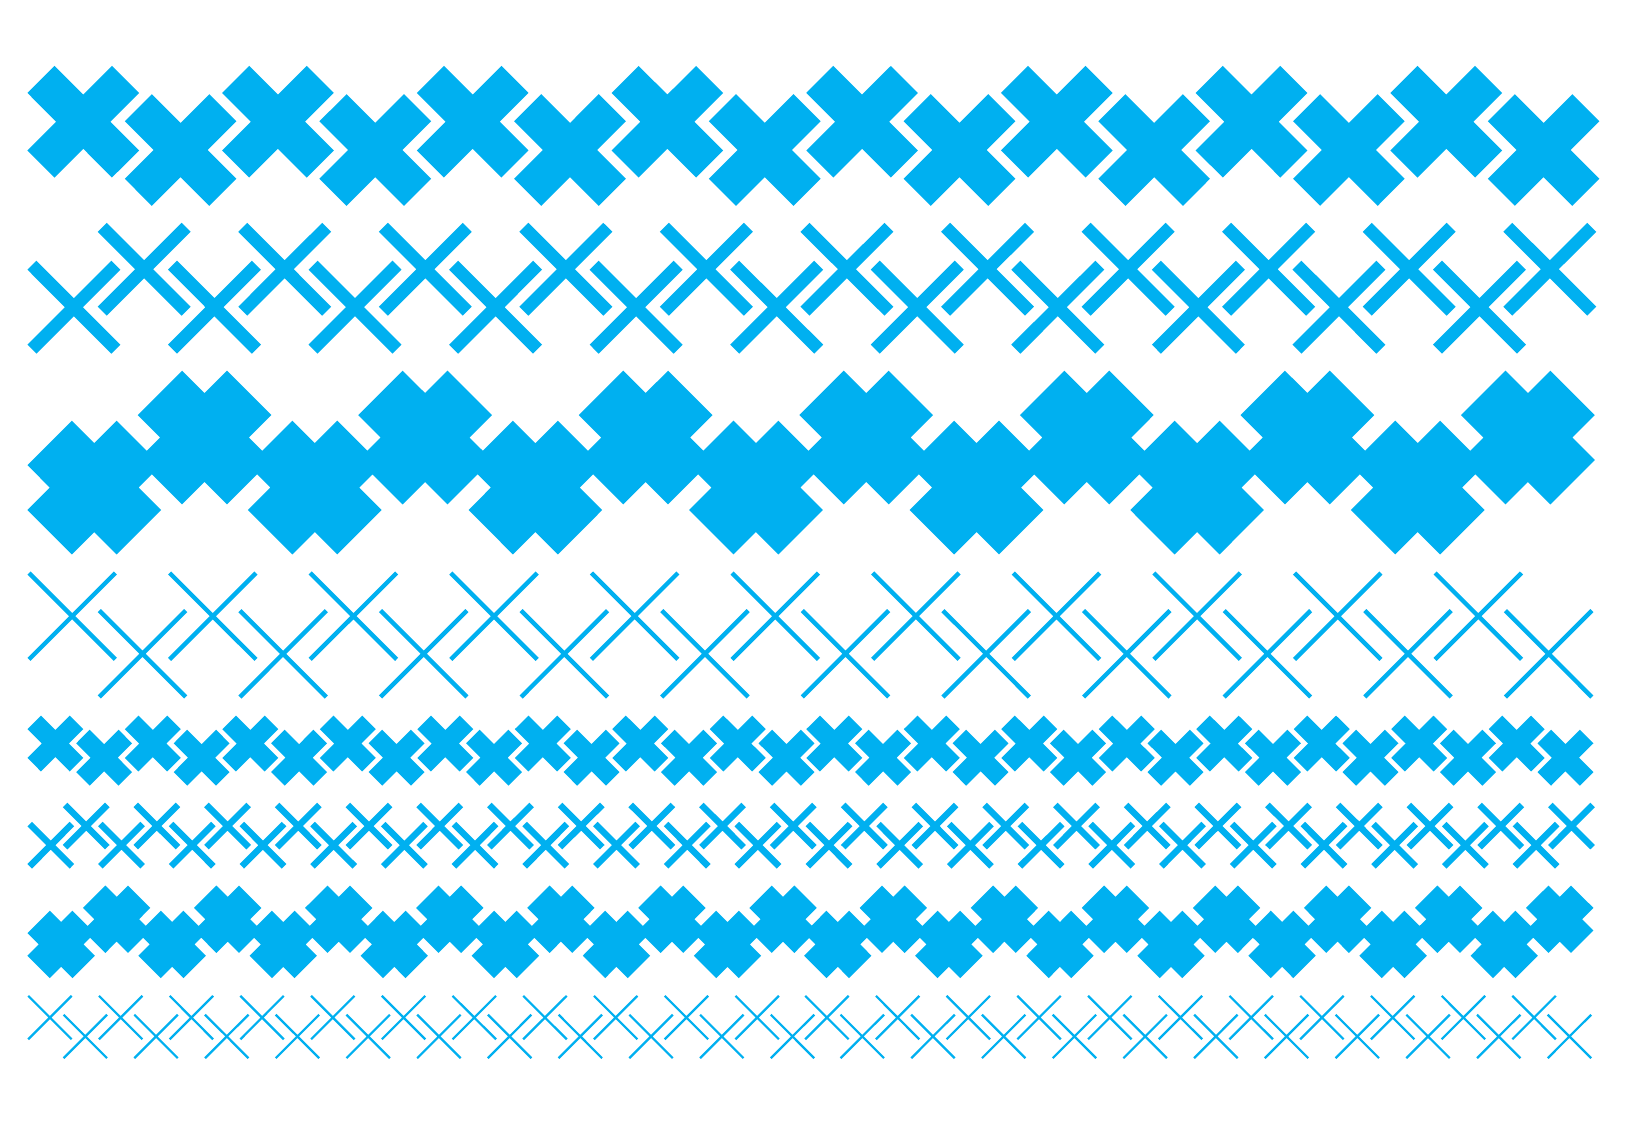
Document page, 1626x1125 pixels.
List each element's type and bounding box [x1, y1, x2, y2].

text_box [838, 1012, 887, 1061]
text_box [999, 64, 1115, 179]
text_box [1404, 1012, 1452, 1061]
text_box [513, 714, 573, 773]
text_box [1080, 607, 1173, 701]
text_box [273, 1012, 322, 1061]
text_box [236, 221, 333, 318]
text_box [1243, 728, 1303, 788]
text_box [1341, 728, 1400, 788]
text_box [25, 369, 1597, 556]
text_box [1291, 570, 1384, 663]
text_box [802, 993, 851, 1042]
text_box [1486, 92, 1601, 208]
text_box [658, 221, 755, 318]
text_box [344, 801, 394, 851]
text_box [166, 259, 263, 356]
text_box [1334, 801, 1385, 851]
text_box [26, 820, 76, 871]
text_box [556, 1012, 605, 1061]
text_box [518, 607, 611, 701]
text_box [804, 820, 854, 871]
text_box [308, 820, 359, 871]
text_box [1122, 801, 1172, 851]
text_box [1502, 607, 1595, 701]
text_box [591, 993, 640, 1042]
text_box [1015, 993, 1064, 1042]
text_box [1262, 1012, 1311, 1061]
text_box [1009, 259, 1106, 356]
text_box [1536, 728, 1595, 788]
text_box [1085, 993, 1134, 1042]
text_box [485, 1012, 534, 1061]
text_box [1010, 570, 1103, 663]
text_box [236, 607, 330, 701]
text_box [588, 570, 681, 663]
text_box [25, 259, 122, 356]
text_box [1150, 570, 1244, 663]
text_box [1440, 820, 1491, 871]
text_box [1263, 801, 1314, 851]
text_box [562, 728, 621, 788]
text_box [269, 728, 329, 788]
text_box [520, 820, 571, 871]
text_box [733, 993, 782, 1042]
text_box [910, 801, 960, 851]
text_box [447, 570, 541, 663]
text_box [96, 993, 145, 1042]
text_box [1291, 92, 1407, 208]
text_box [869, 570, 963, 663]
text_box [627, 1012, 676, 1061]
text_box [874, 820, 925, 871]
text_box [610, 714, 670, 773]
text_box [1156, 993, 1205, 1042]
text_box [945, 820, 996, 871]
text_box [450, 820, 500, 871]
text_box [591, 820, 642, 871]
text_box [379, 820, 430, 871]
text_box [167, 993, 216, 1042]
text_box [202, 801, 253, 851]
text_box [799, 607, 892, 701]
text_box [556, 801, 607, 851]
text_box [220, 714, 280, 773]
text_box [1228, 820, 1279, 871]
text_box [1431, 259, 1528, 356]
text_box [414, 1012, 463, 1061]
text_box [1369, 820, 1420, 871]
text_box [768, 801, 819, 851]
text_box [662, 993, 711, 1042]
text_box [1080, 221, 1177, 318]
text_box [377, 607, 470, 701]
text_box [1194, 714, 1254, 773]
text_box [733, 820, 783, 871]
text_box [1474, 1012, 1523, 1061]
text_box [951, 728, 1010, 788]
text_box [1545, 1012, 1594, 1061]
text_box [166, 570, 260, 663]
text_box [132, 1012, 180, 1061]
text_box [1361, 607, 1455, 701]
text_box [202, 1012, 251, 1061]
text_box [1475, 801, 1526, 851]
text_box [367, 728, 427, 788]
text_box [379, 993, 428, 1042]
text_box [1097, 714, 1157, 773]
text_box [1405, 801, 1455, 851]
text_box [1086, 820, 1137, 871]
text_box [485, 801, 536, 851]
text_box [25, 570, 119, 663]
text_box [1501, 221, 1598, 318]
text_box [659, 728, 719, 788]
text_box [318, 92, 433, 208]
text_box [1096, 92, 1212, 208]
text_box [944, 993, 993, 1042]
text_box [25, 64, 141, 179]
text_box [1439, 993, 1488, 1042]
text_box [414, 801, 465, 851]
text_box [447, 259, 544, 356]
text_box [1150, 259, 1247, 356]
text_box [1220, 221, 1317, 318]
text_box [1361, 221, 1458, 318]
text_box [908, 1012, 957, 1061]
text_box [344, 1012, 393, 1061]
text_box [1292, 714, 1352, 773]
text_box [25, 993, 74, 1042]
text_box [980, 801, 1031, 851]
text_box [610, 64, 725, 179]
text_box [220, 64, 336, 179]
text_box [96, 820, 147, 871]
text_box [238, 820, 288, 871]
text_box [1191, 1012, 1240, 1061]
text_box [377, 221, 474, 318]
text_box [308, 993, 357, 1042]
text_box [132, 801, 182, 851]
text_box [450, 993, 499, 1042]
text_box [415, 64, 530, 179]
text_box [1194, 64, 1309, 179]
text_box [123, 92, 238, 208]
text_box [238, 993, 287, 1042]
text_box [658, 607, 752, 701]
text_box [1333, 1012, 1382, 1061]
text_box [757, 714, 864, 788]
text_box [873, 993, 922, 1042]
text_box [1432, 570, 1525, 663]
text_box [1546, 801, 1597, 851]
text_box [273, 801, 324, 851]
text_box [697, 801, 748, 851]
text_box [588, 259, 685, 356]
text_box [707, 92, 823, 208]
text_box [1438, 728, 1498, 788]
text_box [1291, 259, 1387, 356]
text_box [1297, 993, 1346, 1042]
text_box [520, 993, 569, 1042]
text_box [96, 607, 189, 701]
text_box [61, 1012, 110, 1061]
text_box [123, 714, 183, 773]
text_box [999, 714, 1059, 773]
text_box [1193, 801, 1243, 851]
text_box [869, 259, 966, 356]
text_box [979, 1012, 1028, 1061]
text_box [1487, 714, 1547, 773]
text_box [1157, 820, 1208, 871]
text_box [1511, 820, 1561, 871]
text_box [74, 728, 134, 788]
text_box [1510, 993, 1559, 1042]
text_box [839, 801, 890, 851]
text_box [61, 801, 112, 851]
text_box [172, 728, 232, 788]
text_box [96, 221, 193, 318]
text_box [1051, 801, 1102, 851]
text_box [26, 714, 85, 773]
text_box [307, 570, 400, 663]
text_box [902, 92, 1017, 208]
text_box [768, 1012, 817, 1061]
text_box [697, 1012, 746, 1061]
text_box [307, 259, 403, 356]
text_box [1227, 993, 1276, 1042]
text_box [1221, 607, 1314, 701]
text_box [1048, 728, 1108, 788]
text_box [1389, 714, 1449, 773]
text_box [853, 728, 913, 788]
text_box [1121, 1012, 1170, 1061]
text_box [728, 259, 825, 356]
text_box [804, 64, 920, 179]
text_box [662, 820, 713, 871]
text_box [1388, 64, 1504, 179]
text_box [939, 221, 1036, 318]
text_box [517, 221, 614, 318]
text_box [1050, 1012, 1099, 1061]
text_box [729, 570, 822, 663]
text_box [1146, 728, 1205, 788]
text_box [1368, 993, 1417, 1042]
text_box [902, 714, 962, 773]
text_box [512, 92, 628, 208]
text_box [318, 714, 378, 773]
text_box [167, 820, 218, 871]
text_box [939, 607, 1033, 701]
text_box [626, 801, 677, 851]
text_box [464, 728, 524, 788]
text_box [1299, 820, 1349, 871]
text_box [415, 714, 475, 773]
text_box [708, 714, 768, 773]
text_box [799, 221, 895, 318]
text_box [1016, 820, 1066, 871]
text_box [25, 884, 1595, 980]
